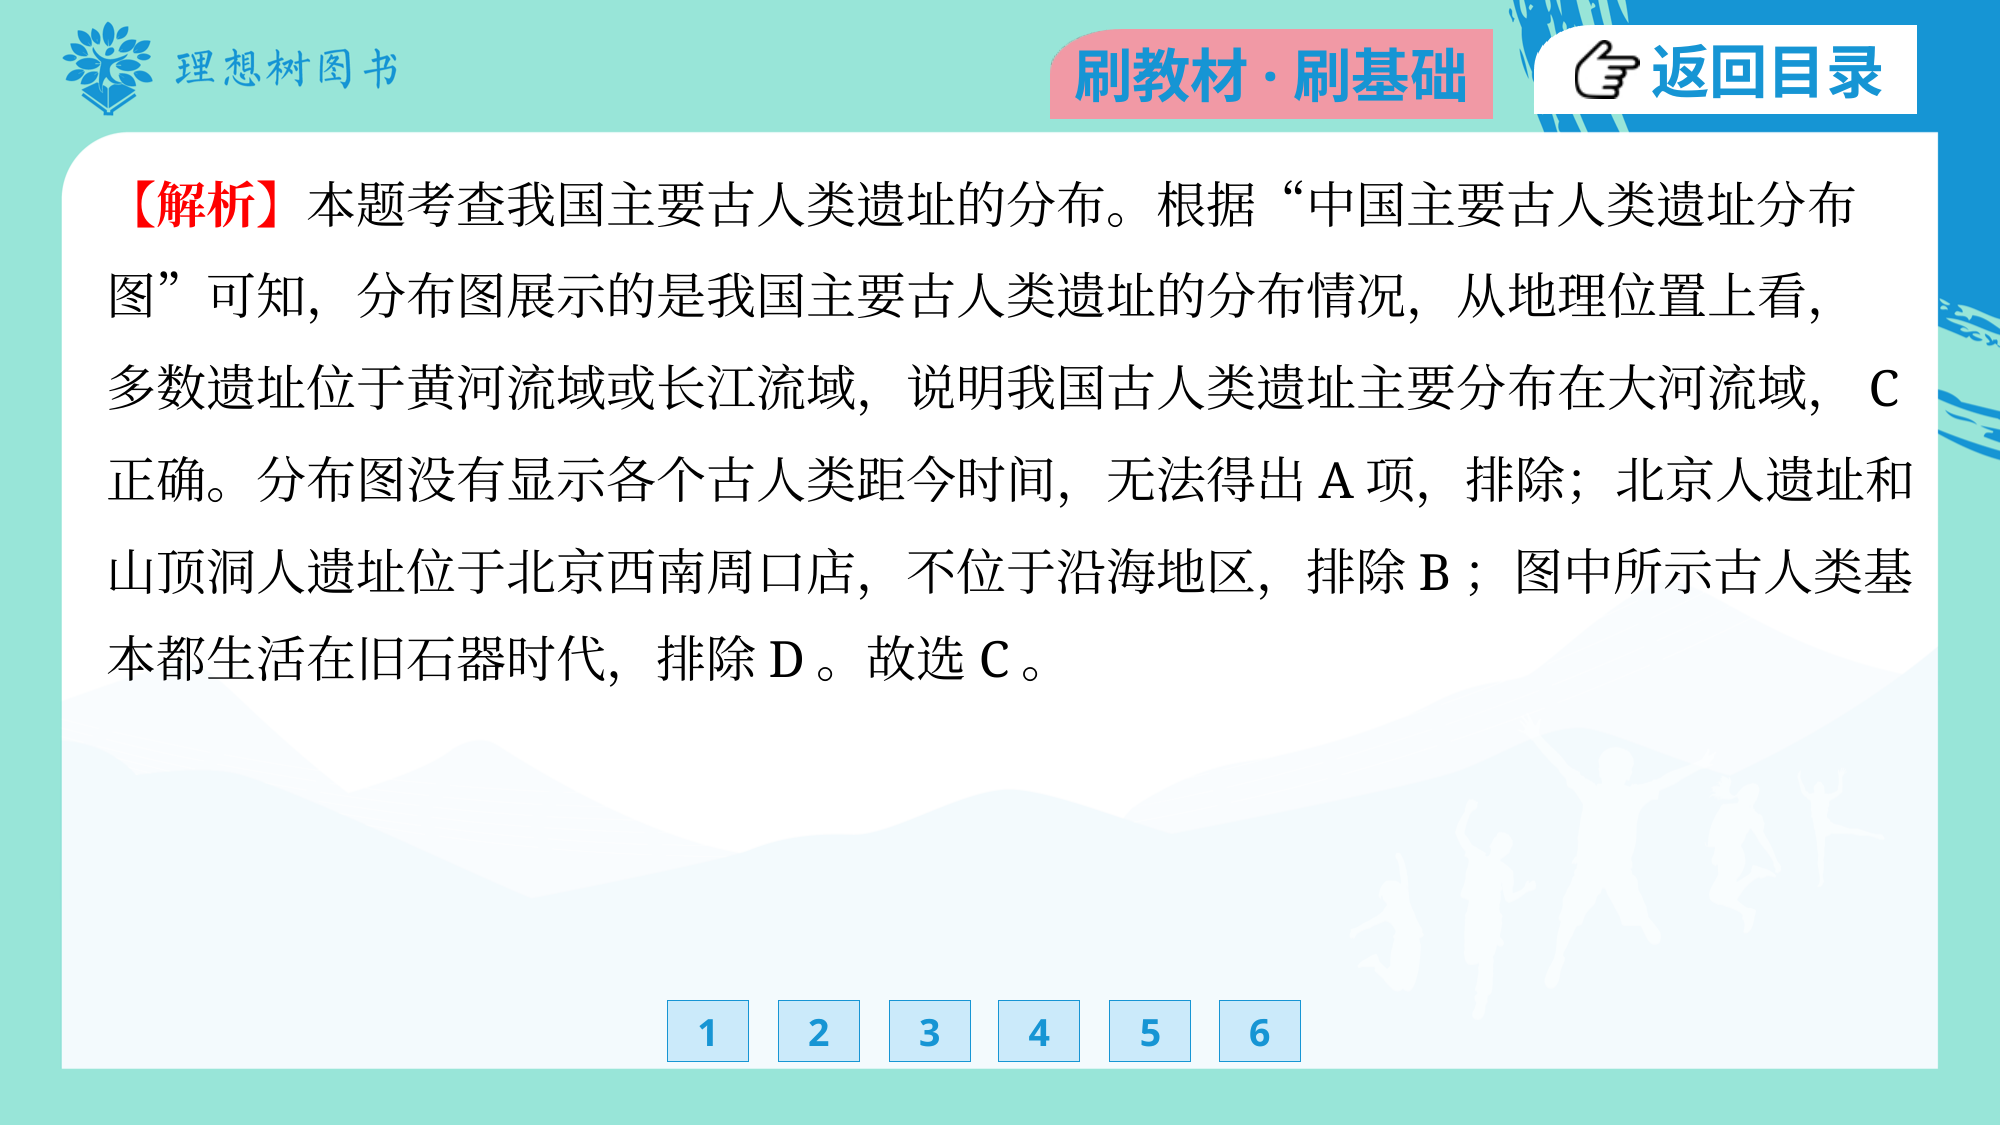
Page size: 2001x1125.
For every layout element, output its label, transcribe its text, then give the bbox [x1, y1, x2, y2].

picture [0, 0, 2000, 1125]
text_box 【解析】本题考查我国主要古人类遗址的分布。根据“中国主要古人类遗址分布 图”可知，分布图展示的是我国主要古人类遗址的分布情况，从地理位置上看， 多数遗址位于黄河流域或长江流域，说明我国古人类遗址主要分布在大河流域，C 正确。分布图没有显示各个古人类距今时间，无法得出A项，排除；北京人遗址和 山顶洞人遗址位于北京西南周口店，不位于沿海地区，排除B；图中所示古人类基 本都生活在旧石器时代，排除D。故选C。 [106, 141, 1895, 678]
